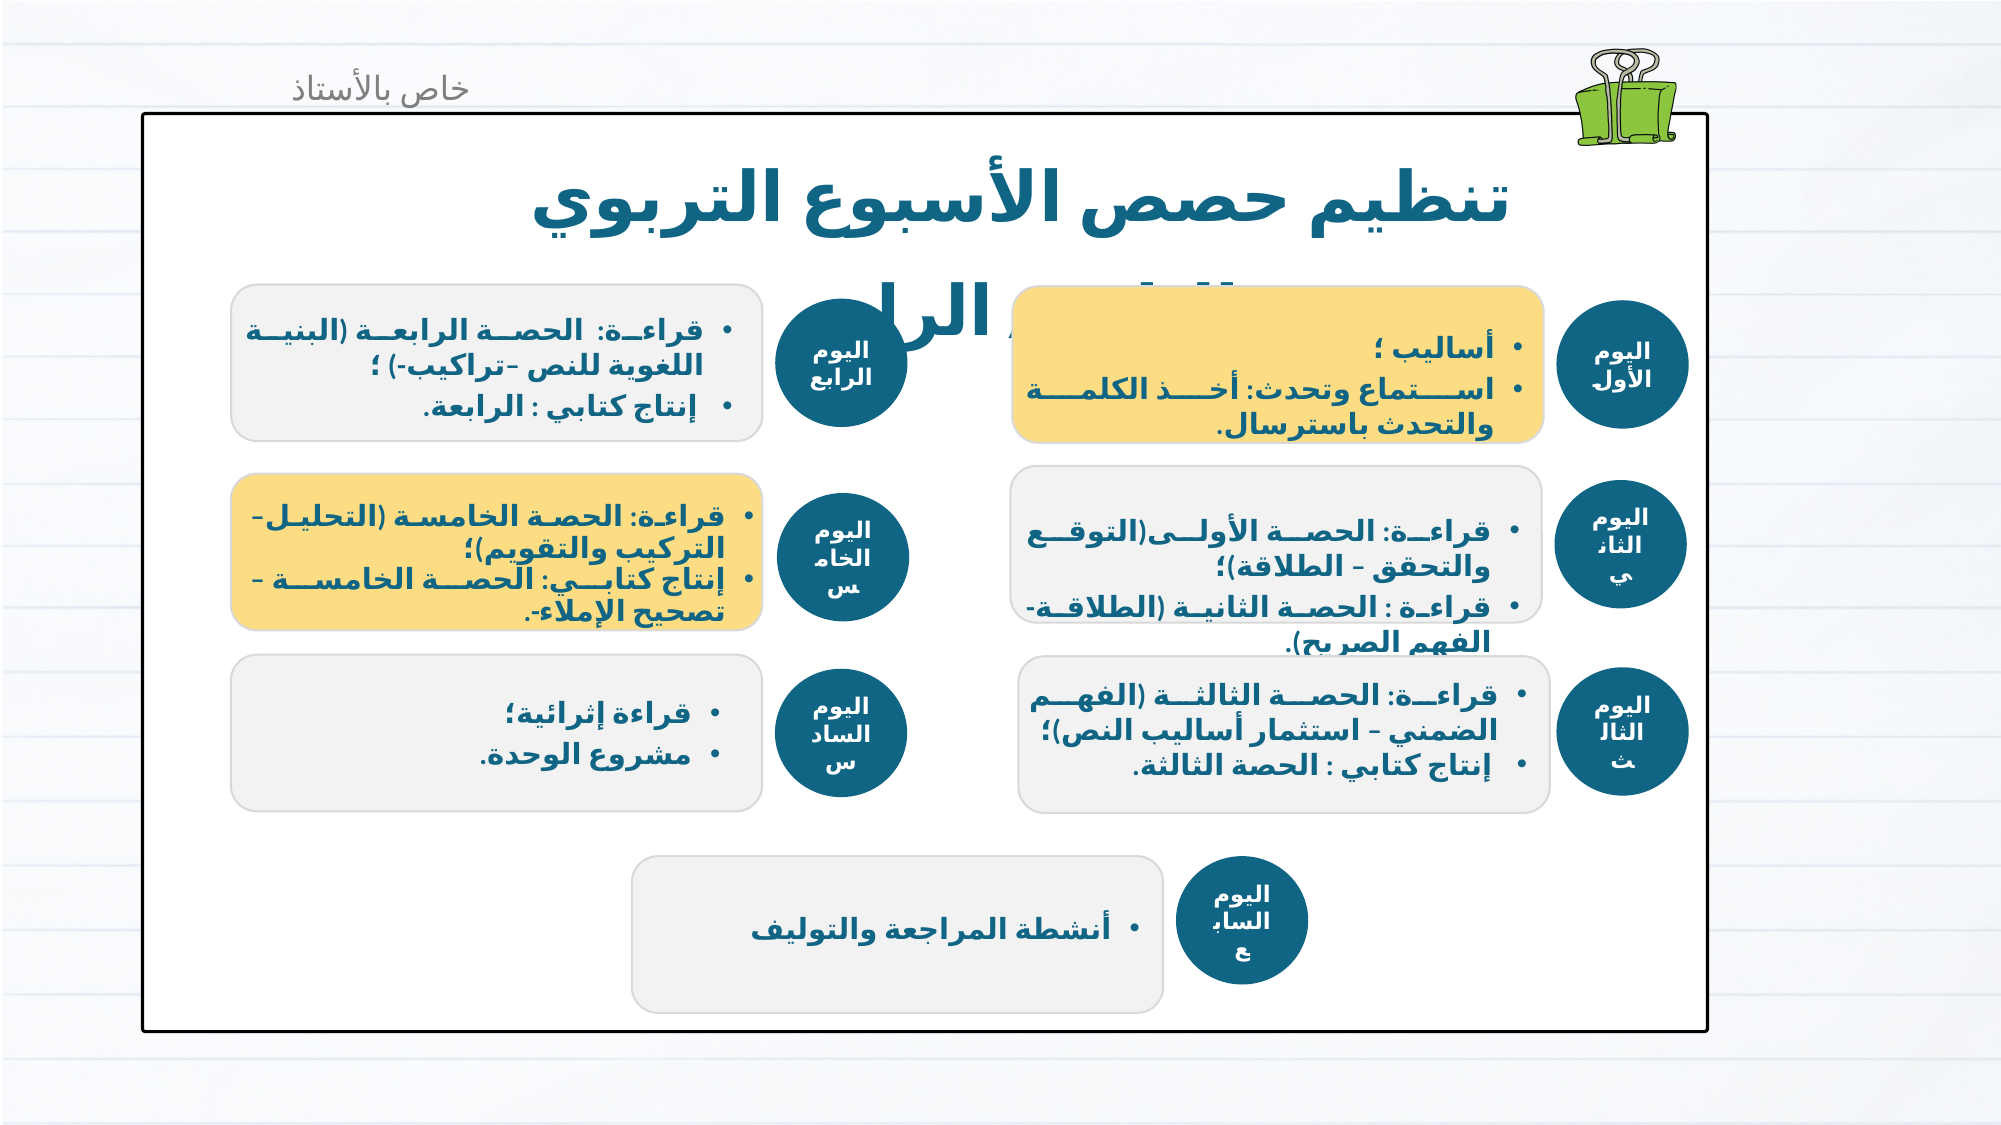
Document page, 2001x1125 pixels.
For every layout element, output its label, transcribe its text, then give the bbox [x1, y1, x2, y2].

text_box [230, 283, 764, 443]
text_box خاص بالأستاذ [237, 59, 525, 115]
text_box قراءة: الحصة الثالثة (الفهم الضمني – استثمار أساليب النص)؛ إنتاج كتابي : الحصة الثالثة. [1023, 670, 1533, 788]
text_box [232, 103, 560, 298]
text_box [229, 653, 764, 813]
text_box اليوم السادس [773, 667, 909, 799]
text_box [229, 472, 764, 632]
text_box قراءة: الحصة الأولى(التوقع والتحقق – الطلاقة)؛ قراءة : الحصة الثانية (الطلاقة- الفهم الصريح). [1018, 504, 1528, 660]
text_box [630, 855, 1165, 1014]
text_box اليوم السابع [1174, 855, 1310, 986]
text_box اليوم الخامس [775, 491, 911, 623]
text_box تنظيم حصص الأسبوع التربوي الثاني/ الرابع [417, 120, 1626, 350]
text_box [142, 113, 1708, 1032]
text_box [1011, 285, 1545, 444]
text_box اليوم الرابع [774, 297, 909, 429]
text_box قراءة: الحصة الخامسة (التحليل– التركيب والتقويم)؛ إنتاج كتابي: الحصة الخامسة – تصحيح الإملاء-. [243, 494, 761, 634]
text_box قراءة: الحصة الرابعة (البنية اللغوية للنص –تراكيب-) ؛ إنتاج كتابي : الرابعة. [238, 305, 739, 429]
text_box [1017, 655, 1551, 814]
text_box اليوم الثالث [1555, 666, 1690, 797]
text_box [2, 1, 2000, 1125]
text_box [1575, 48, 1677, 146]
text_box أساليب ؛ استماع وتحدث: أخذ الكلمة والتحدث باسترسال. [1019, 323, 1530, 447]
text_box أنشطة المراجعة والتوليف [624, 911, 1142, 947]
text_box اليوم الأول [1555, 299, 1690, 430]
text_box اليوم الثاني [1553, 478, 1688, 610]
text_box قراءة إثرائية؛ مشروع الوحدة. [408, 690, 725, 775]
text_box [1009, 464, 1543, 621]
